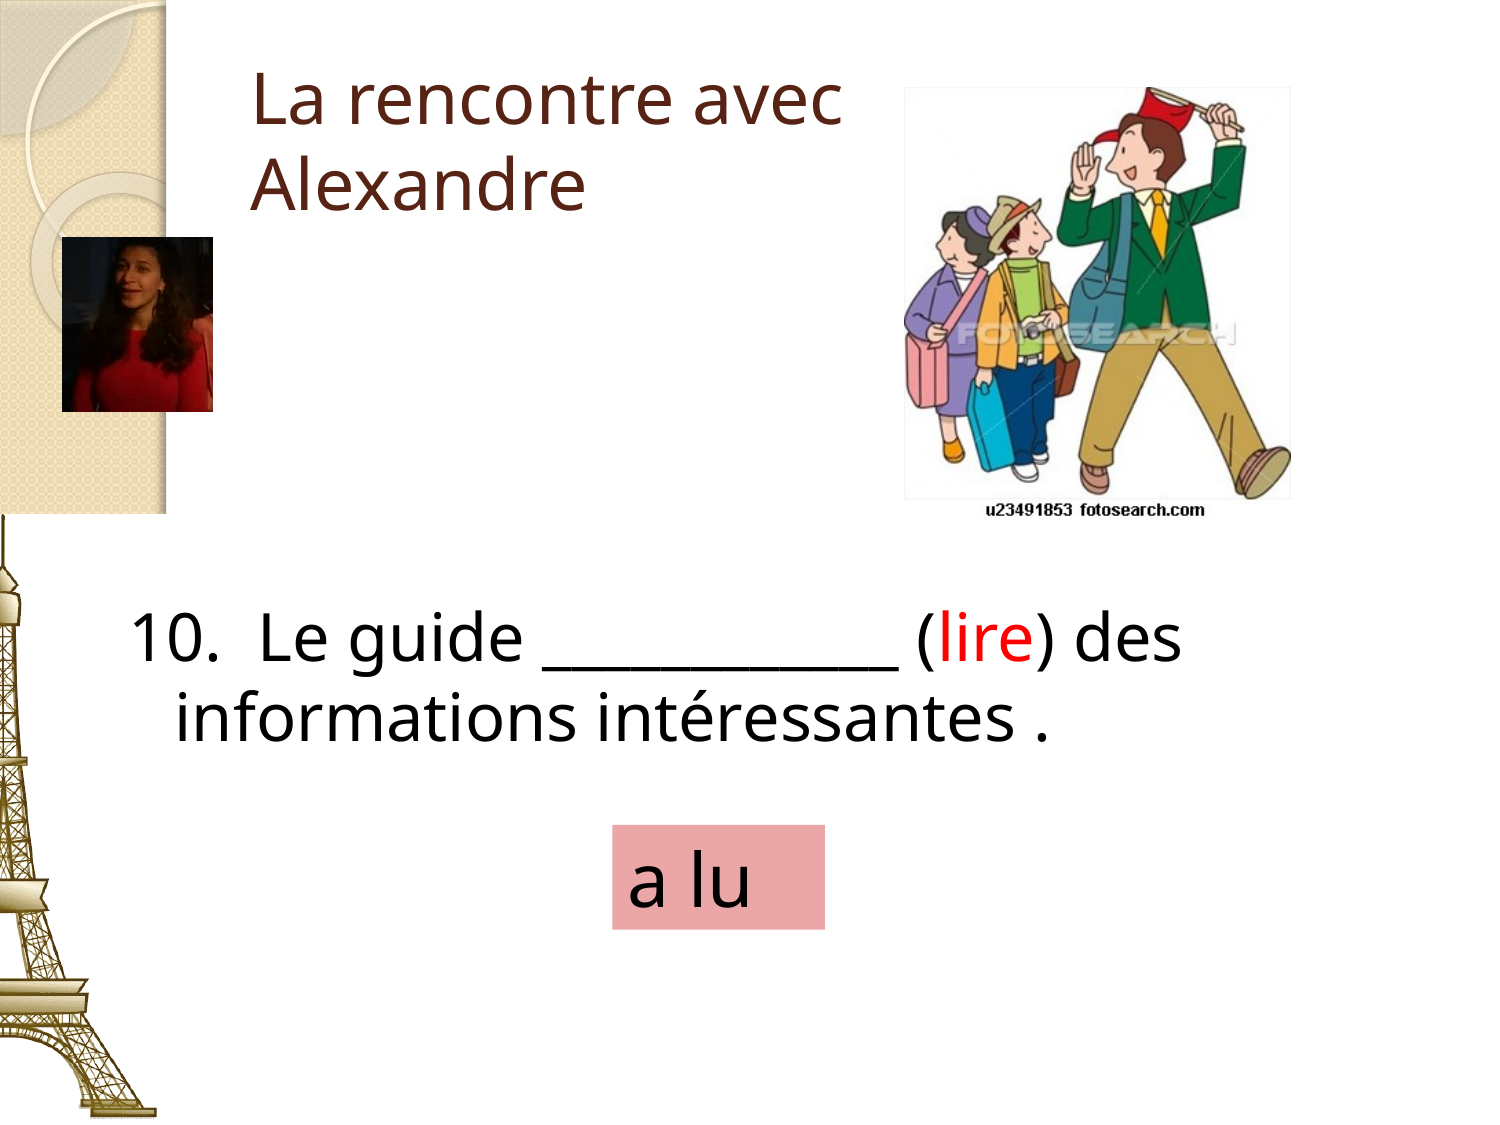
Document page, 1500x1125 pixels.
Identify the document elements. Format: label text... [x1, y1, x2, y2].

picture [62, 237, 213, 412]
picture [904, 87, 1291, 528]
title La rencontre avec Alexandre [235, 45, 1100, 233]
list 10. Le guide ____________ (lire) des informations intéressantes . [99, 587, 1425, 813]
text_box a lu [612, 824, 825, 930]
picture [0, 514, 167, 1125]
